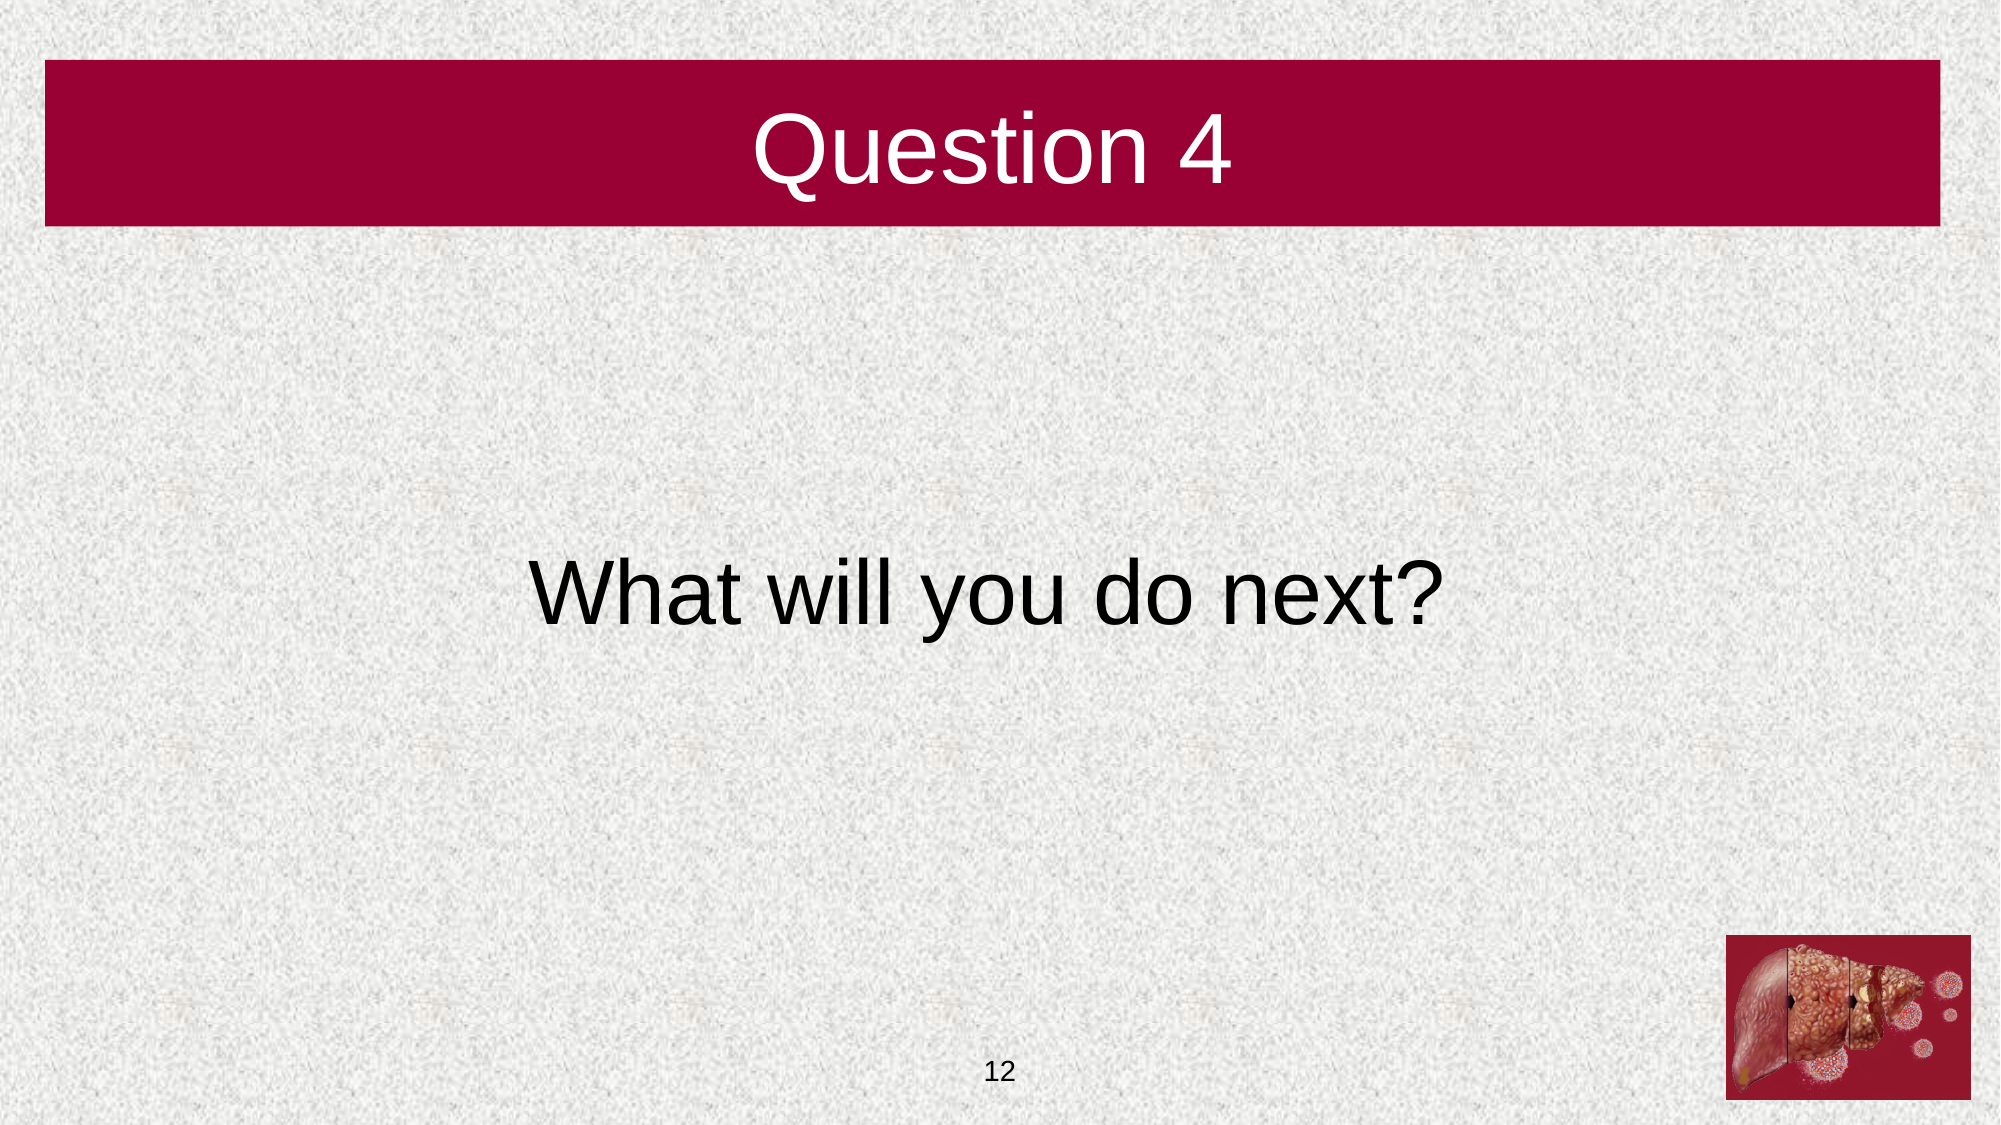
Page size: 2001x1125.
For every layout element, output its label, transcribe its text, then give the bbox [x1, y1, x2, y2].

picture [0, 0, 2001, 1125]
slide_number ‹#› [766, 1039, 1234, 1100]
text_box Question 4 [45, 59, 1941, 227]
subtitle What will you do next? [474, 525, 1525, 692]
